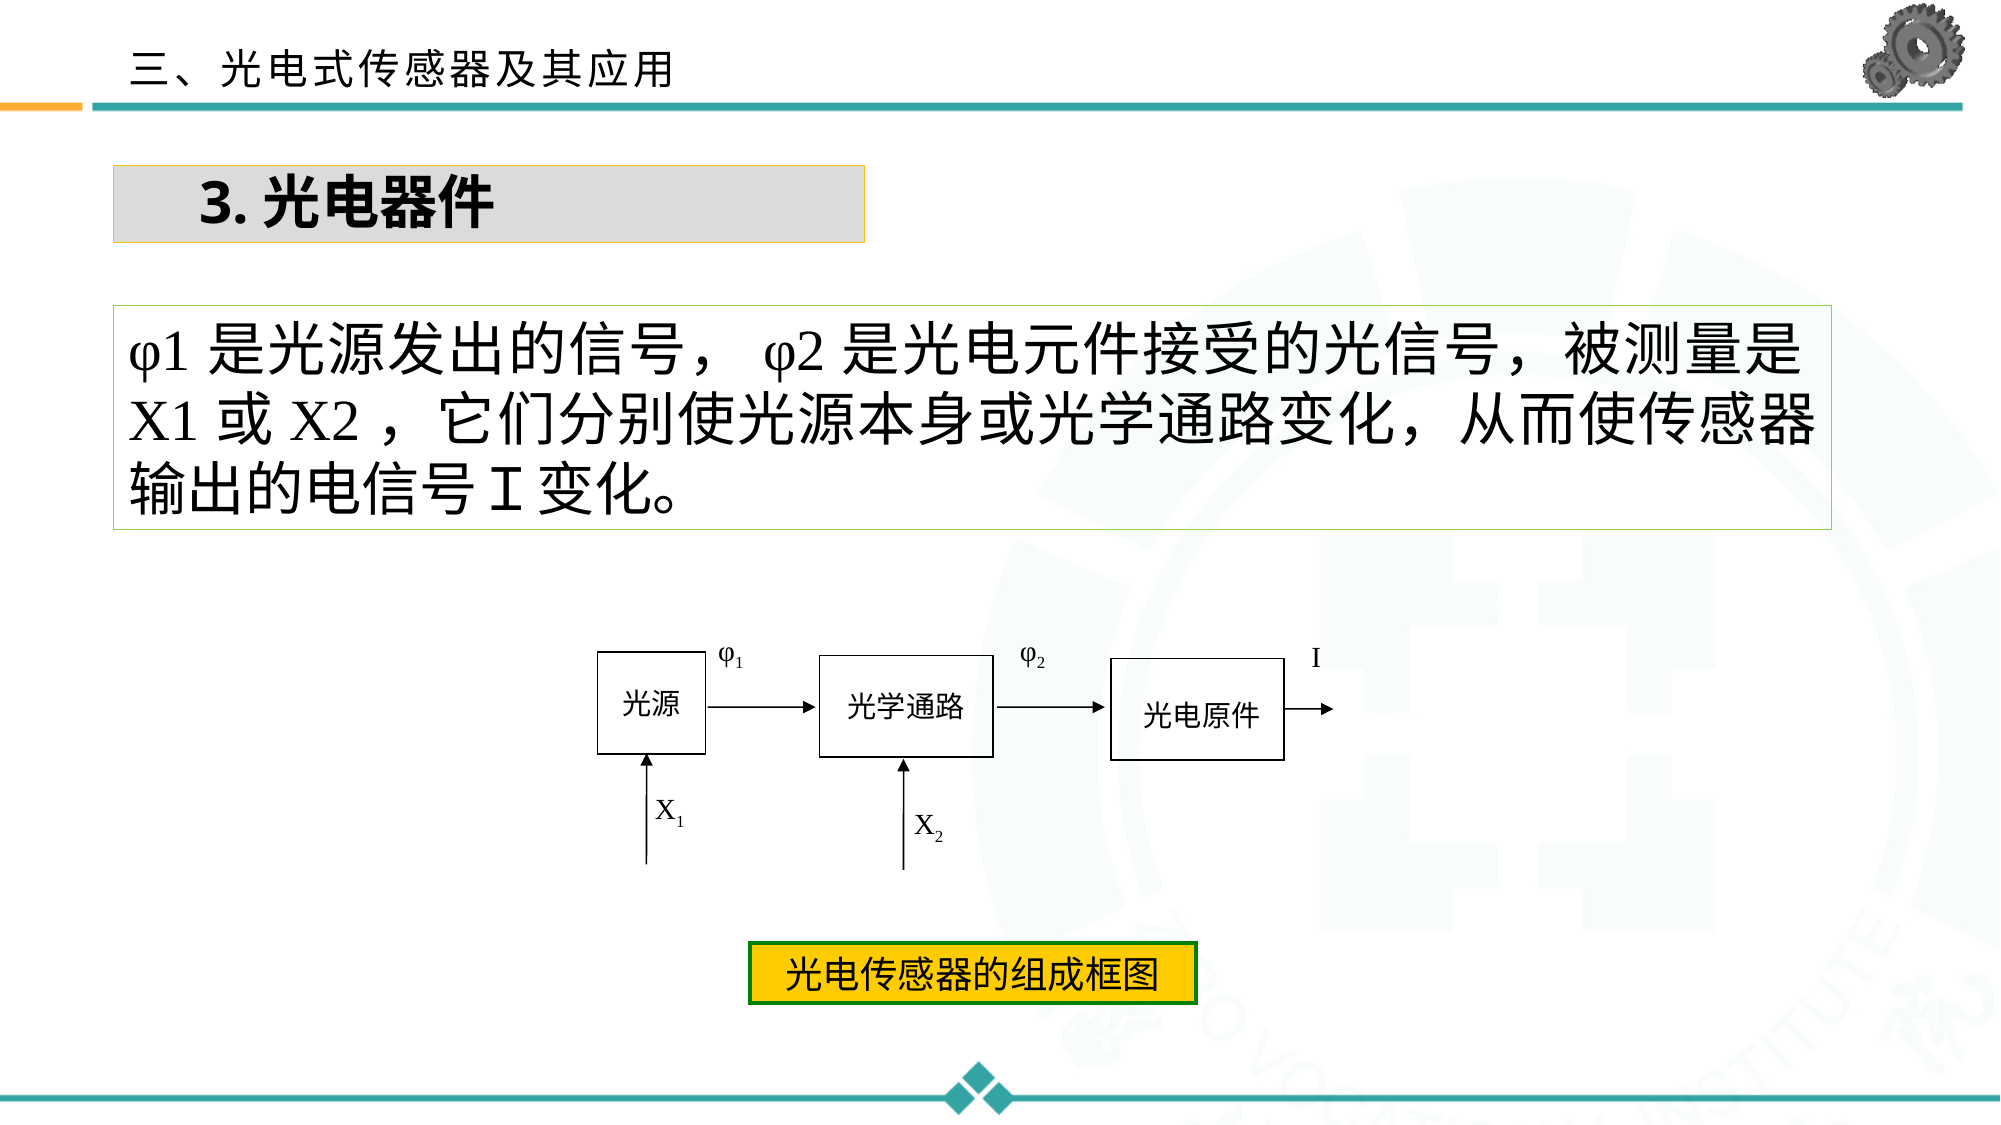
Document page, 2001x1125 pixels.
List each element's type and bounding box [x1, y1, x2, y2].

text_box [597, 624, 1389, 888]
picture [0, 0, 2000, 1125]
